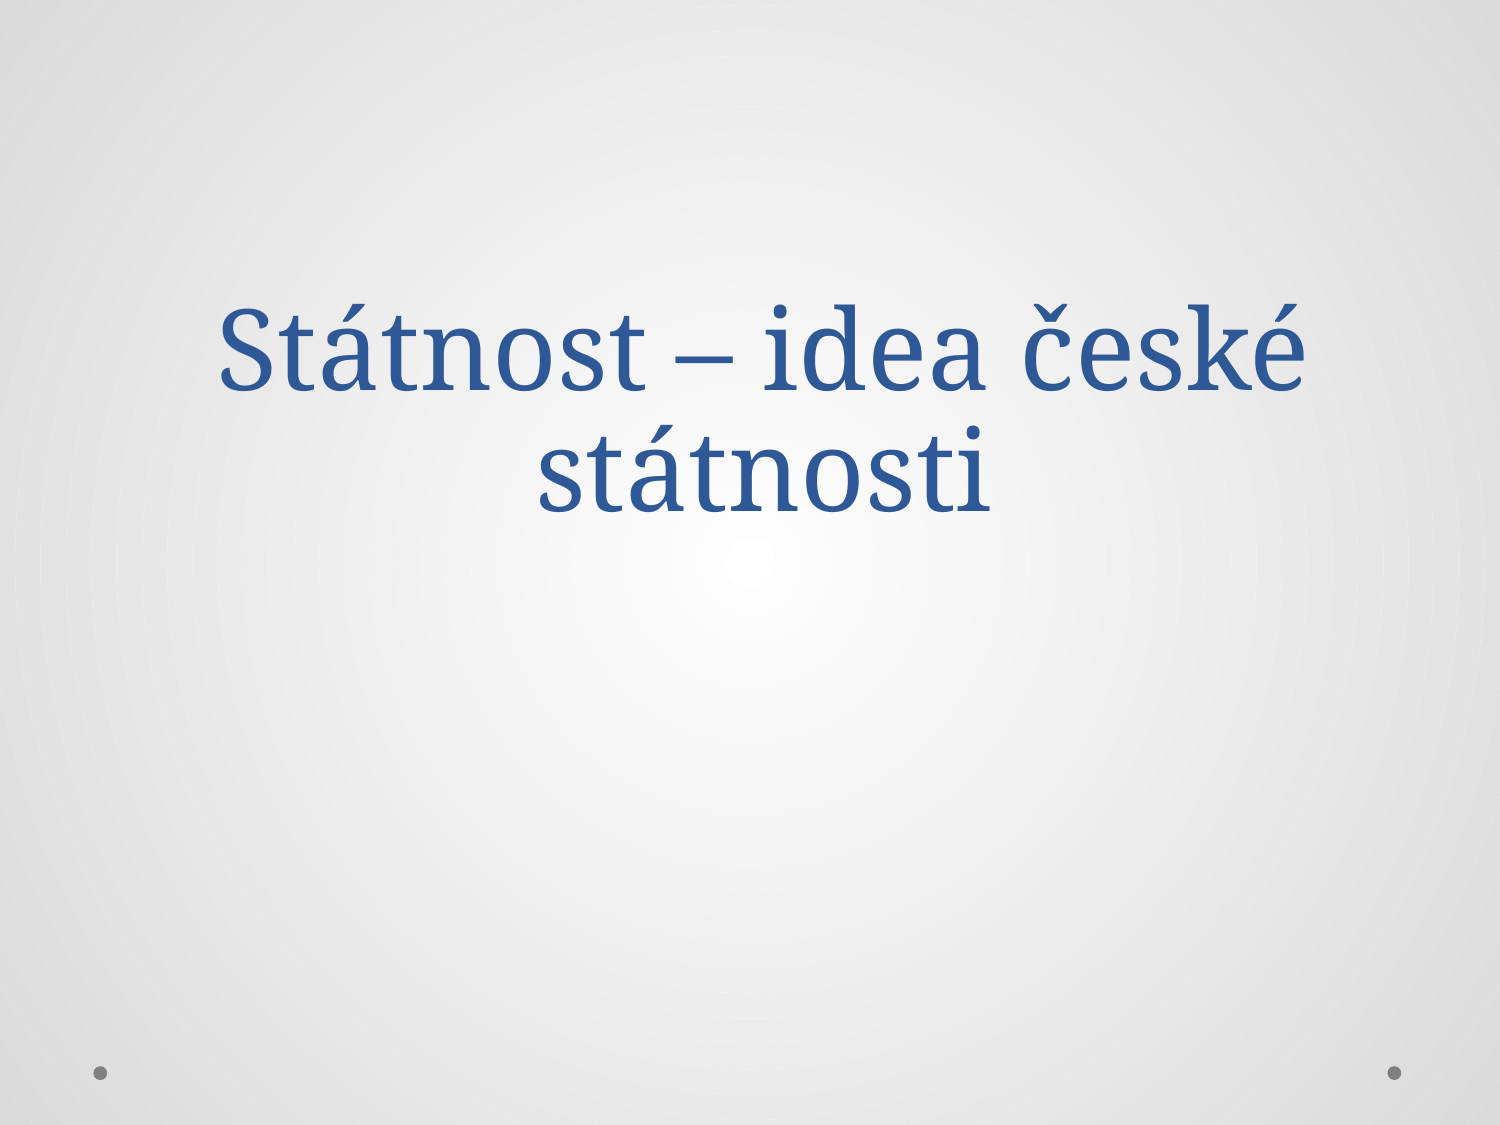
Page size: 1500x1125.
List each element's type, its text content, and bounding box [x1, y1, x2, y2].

title Státnost – idea české státnosti [88, 278, 1439, 542]
